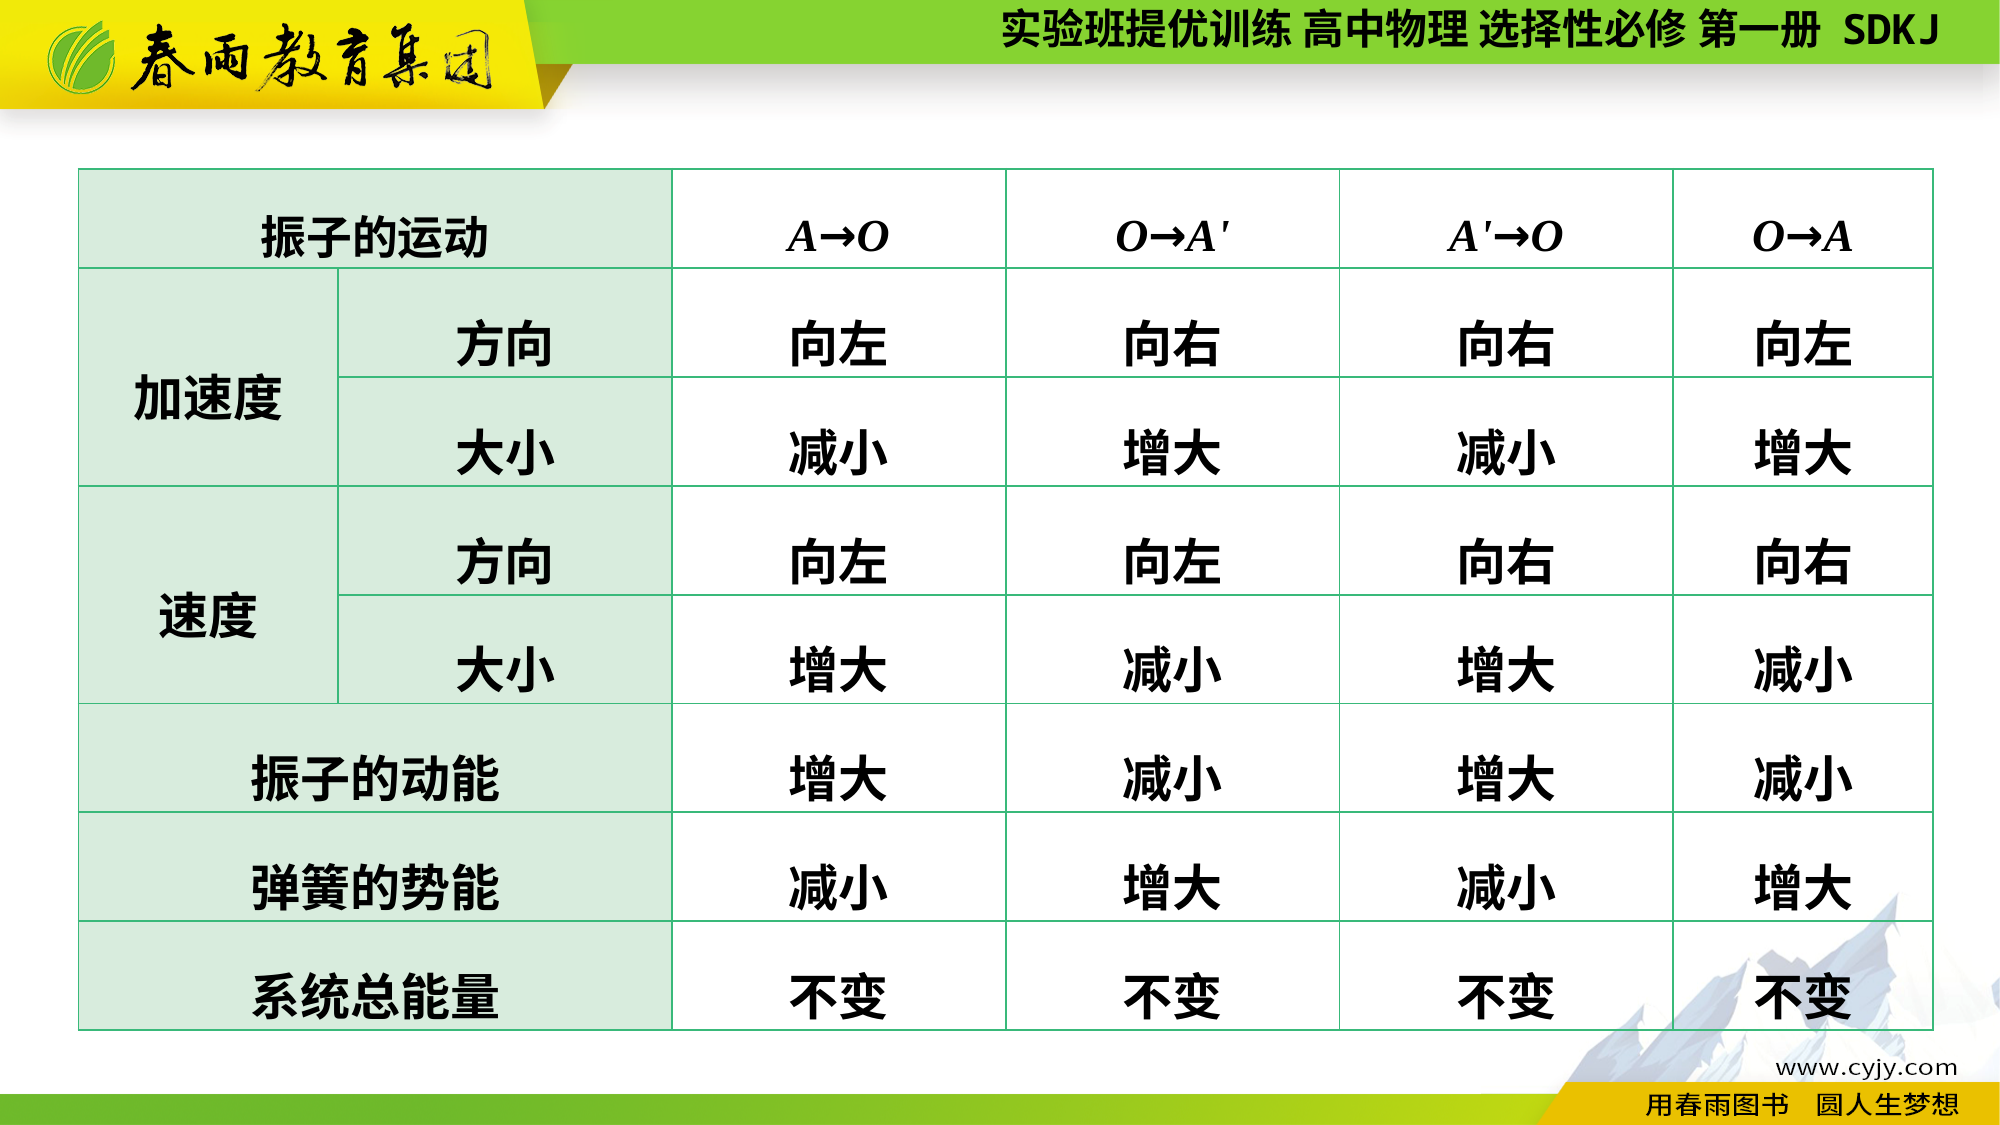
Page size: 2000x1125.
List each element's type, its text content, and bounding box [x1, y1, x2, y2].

table_cell 弹簧的势能 [79, 813, 671, 920]
table_cell 向左 [673, 487, 1005, 594]
picture [0, 0, 2000, 1125]
table_header 振子的运动 [79, 170, 671, 267]
table_cell 增大 [1007, 378, 1339, 485]
table_cell 方向 [339, 487, 671, 594]
table_cell 增大 [1340, 596, 1672, 703]
table_cell 向右 [1340, 269, 1672, 376]
table_header A→O [673, 170, 1005, 267]
table_header A'→O [1340, 170, 1672, 267]
table_cell 增大 [1674, 378, 1932, 485]
table_cell 向右 [1007, 269, 1339, 376]
table_cell 减小 [1674, 596, 1932, 703]
table_cell 大小 [339, 596, 671, 703]
table_cell 增大 [1007, 813, 1339, 920]
table_cell 减小 [1007, 596, 1339, 703]
table_cell 减小 [1340, 378, 1672, 485]
table_cell 向右 [1340, 487, 1672, 594]
table_cell 向左 [673, 269, 1005, 376]
table_cell 不变 [1674, 922, 1932, 1029]
table_cell 减小 [673, 813, 1005, 920]
table_cell 方向 [339, 269, 671, 376]
table_cell 减小 [673, 378, 1005, 485]
table_cell 减小 [1674, 704, 1932, 811]
table_header O→A' [1007, 170, 1339, 267]
table_cell 增大 [1674, 813, 1932, 920]
table_cell 大小 [339, 378, 671, 485]
table_cell 增大 [673, 596, 1005, 703]
table_cell 加速度 [79, 269, 337, 485]
table_cell 不变 [1007, 922, 1339, 1029]
table_cell 向左 [1674, 269, 1932, 376]
table_cell 减小 [1007, 704, 1339, 811]
table_cell 速度 [79, 487, 337, 703]
table_cell 不变 [1340, 922, 1672, 1029]
table_cell 振子的动能 [79, 704, 671, 811]
table_cell 向左 [1007, 487, 1339, 594]
table_cell 系统总能量 [79, 922, 671, 1029]
table_cell 减小 [1340, 813, 1672, 920]
table_cell 增大 [1340, 704, 1672, 811]
table_cell 向右 [1674, 487, 1932, 594]
table_cell 不变 [673, 922, 1005, 1029]
table_cell 增大 [673, 704, 1005, 811]
table_header O→A [1674, 170, 1932, 267]
